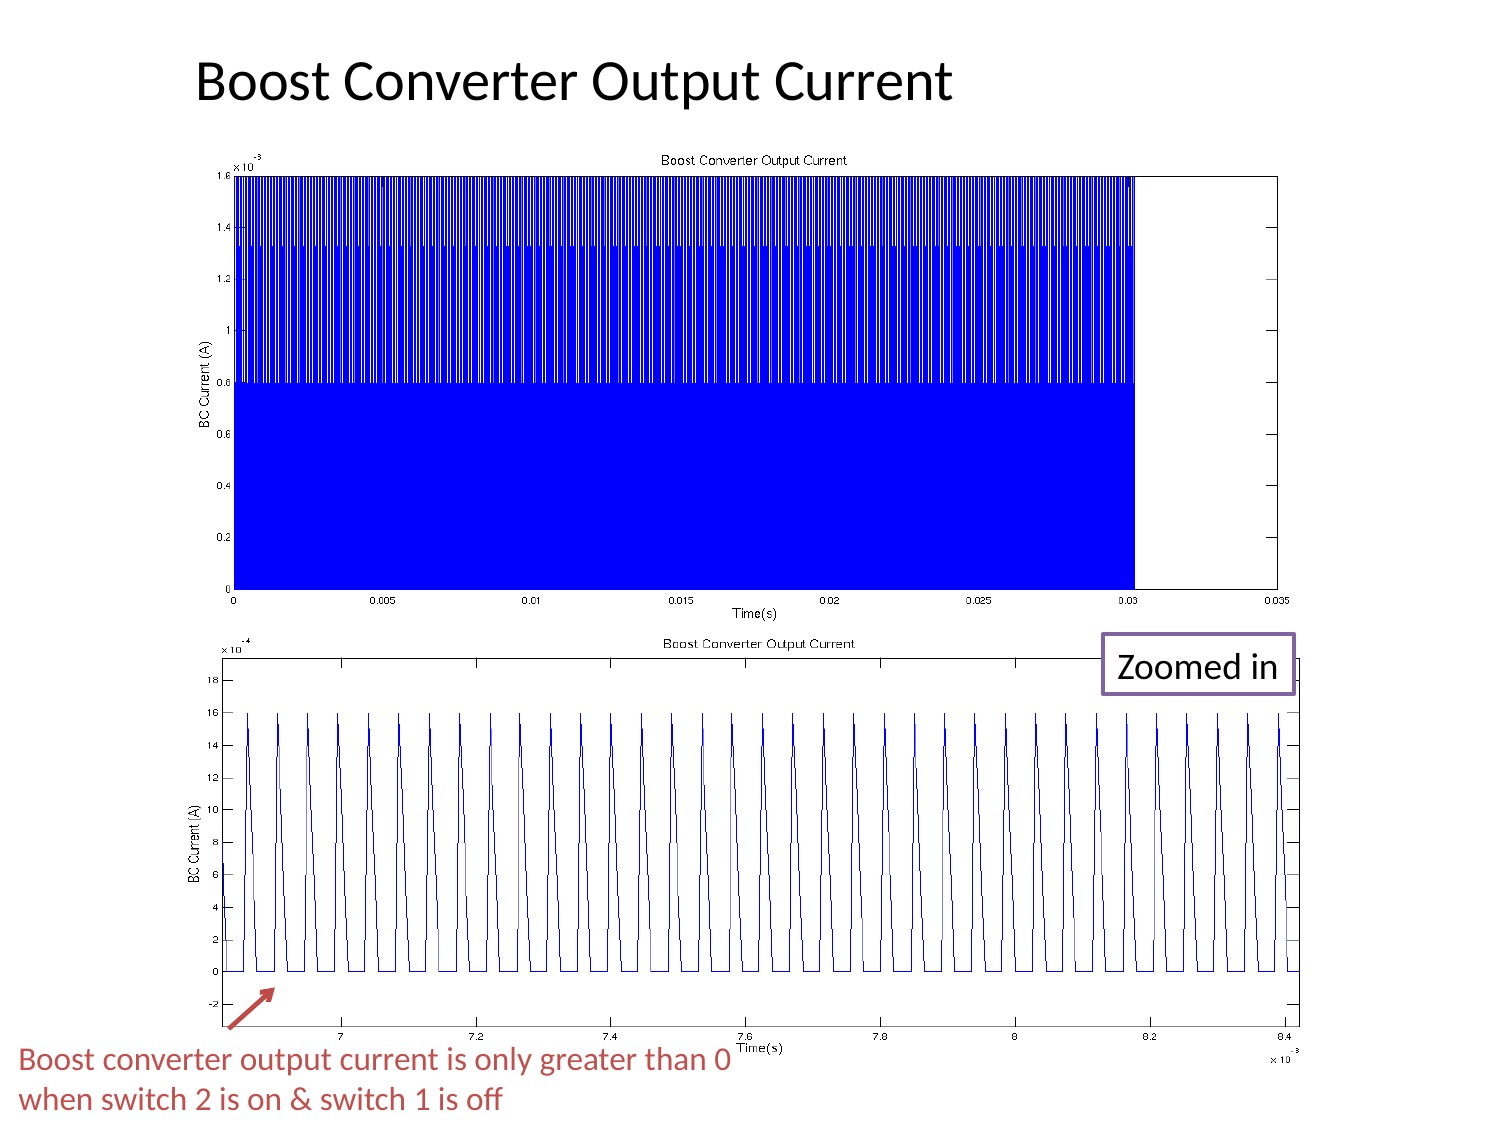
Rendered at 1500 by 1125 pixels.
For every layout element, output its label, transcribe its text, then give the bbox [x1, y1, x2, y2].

picture [174, 149, 1301, 629]
picture [174, 637, 1313, 1073]
text_box Boost converter output current is only greater than 0 when switch 2 is on & switch 1 is off [3, 1030, 755, 1125]
title Boost Converter Output Current [0, 24, 1150, 130]
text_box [228, 987, 276, 1030]
